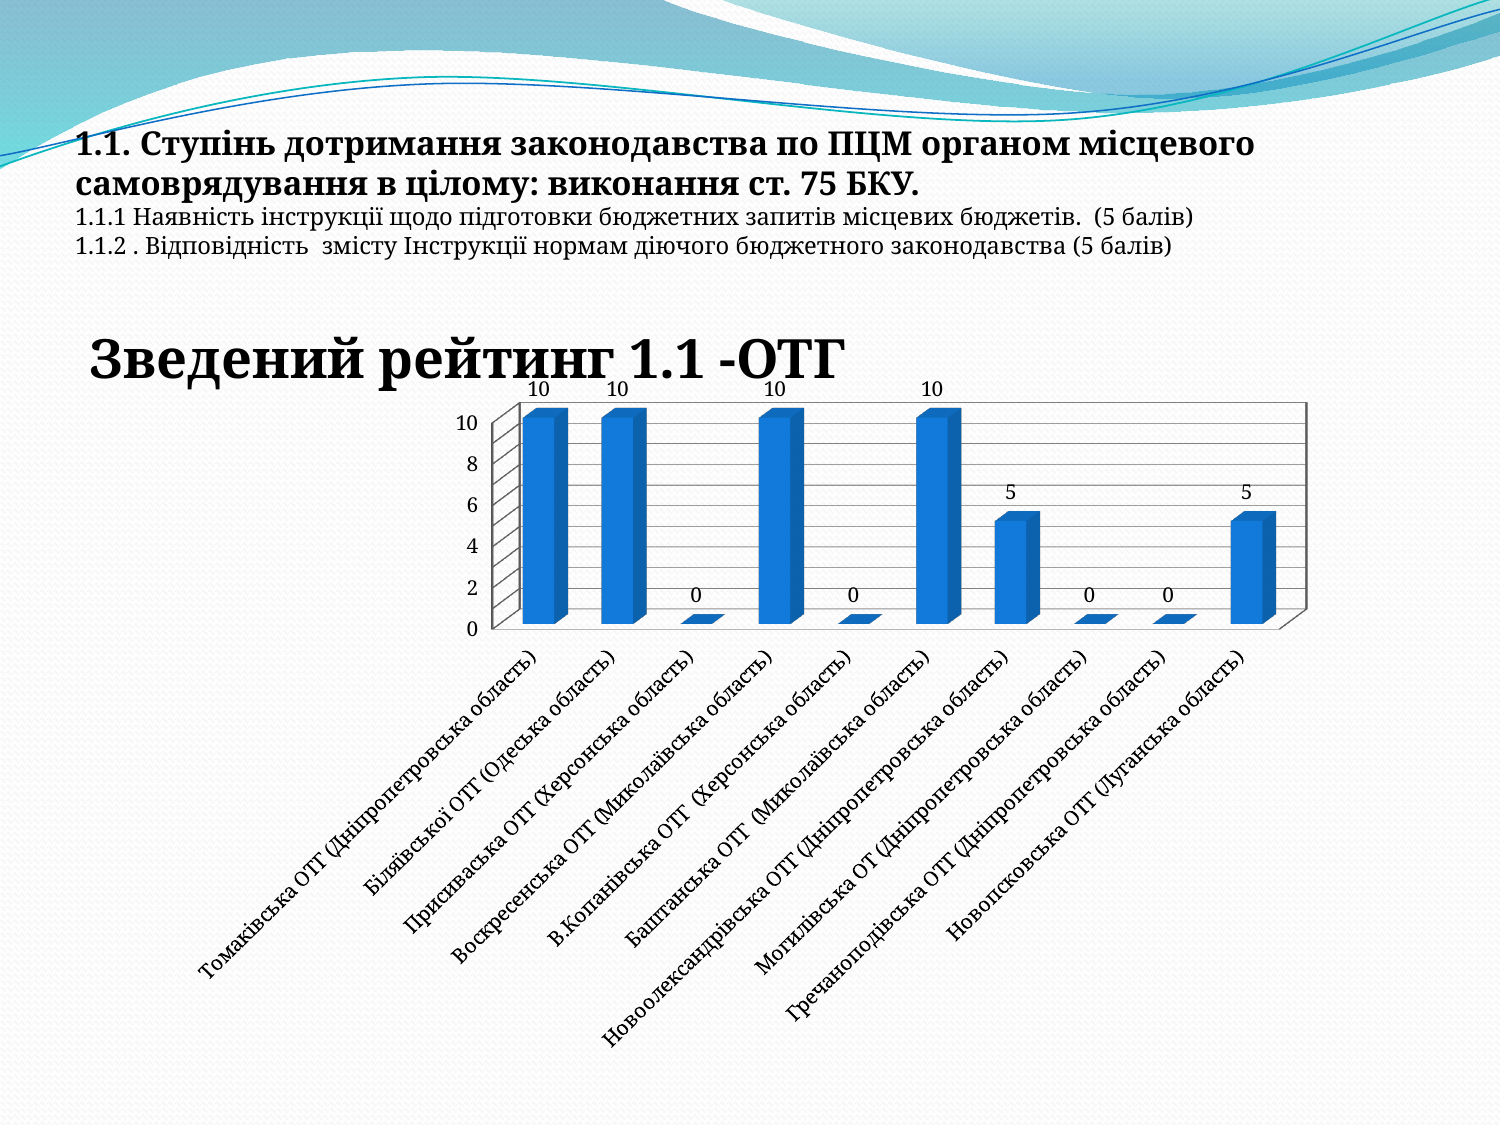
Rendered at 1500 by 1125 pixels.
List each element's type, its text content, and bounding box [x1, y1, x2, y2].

title 1.1. Ступінь дотримання законодавства по ПЦМ органом місцевого самоврядування в цілому: виконання ст. 75 БКУ. 1.1.1 Наявність інструкції щодо підготовки бюджетних запитів місцевих бюджетів. (5 балів) 1.1.2 . Відповідність змісту Інструкції нормам діючого бюджетного законодавства (5 балів) [75, 115, 1425, 303]
list Зведений рейтинг 1.1 -ОТГ [75, 317, 1425, 1038]
chart [163, 374, 1337, 1067]
